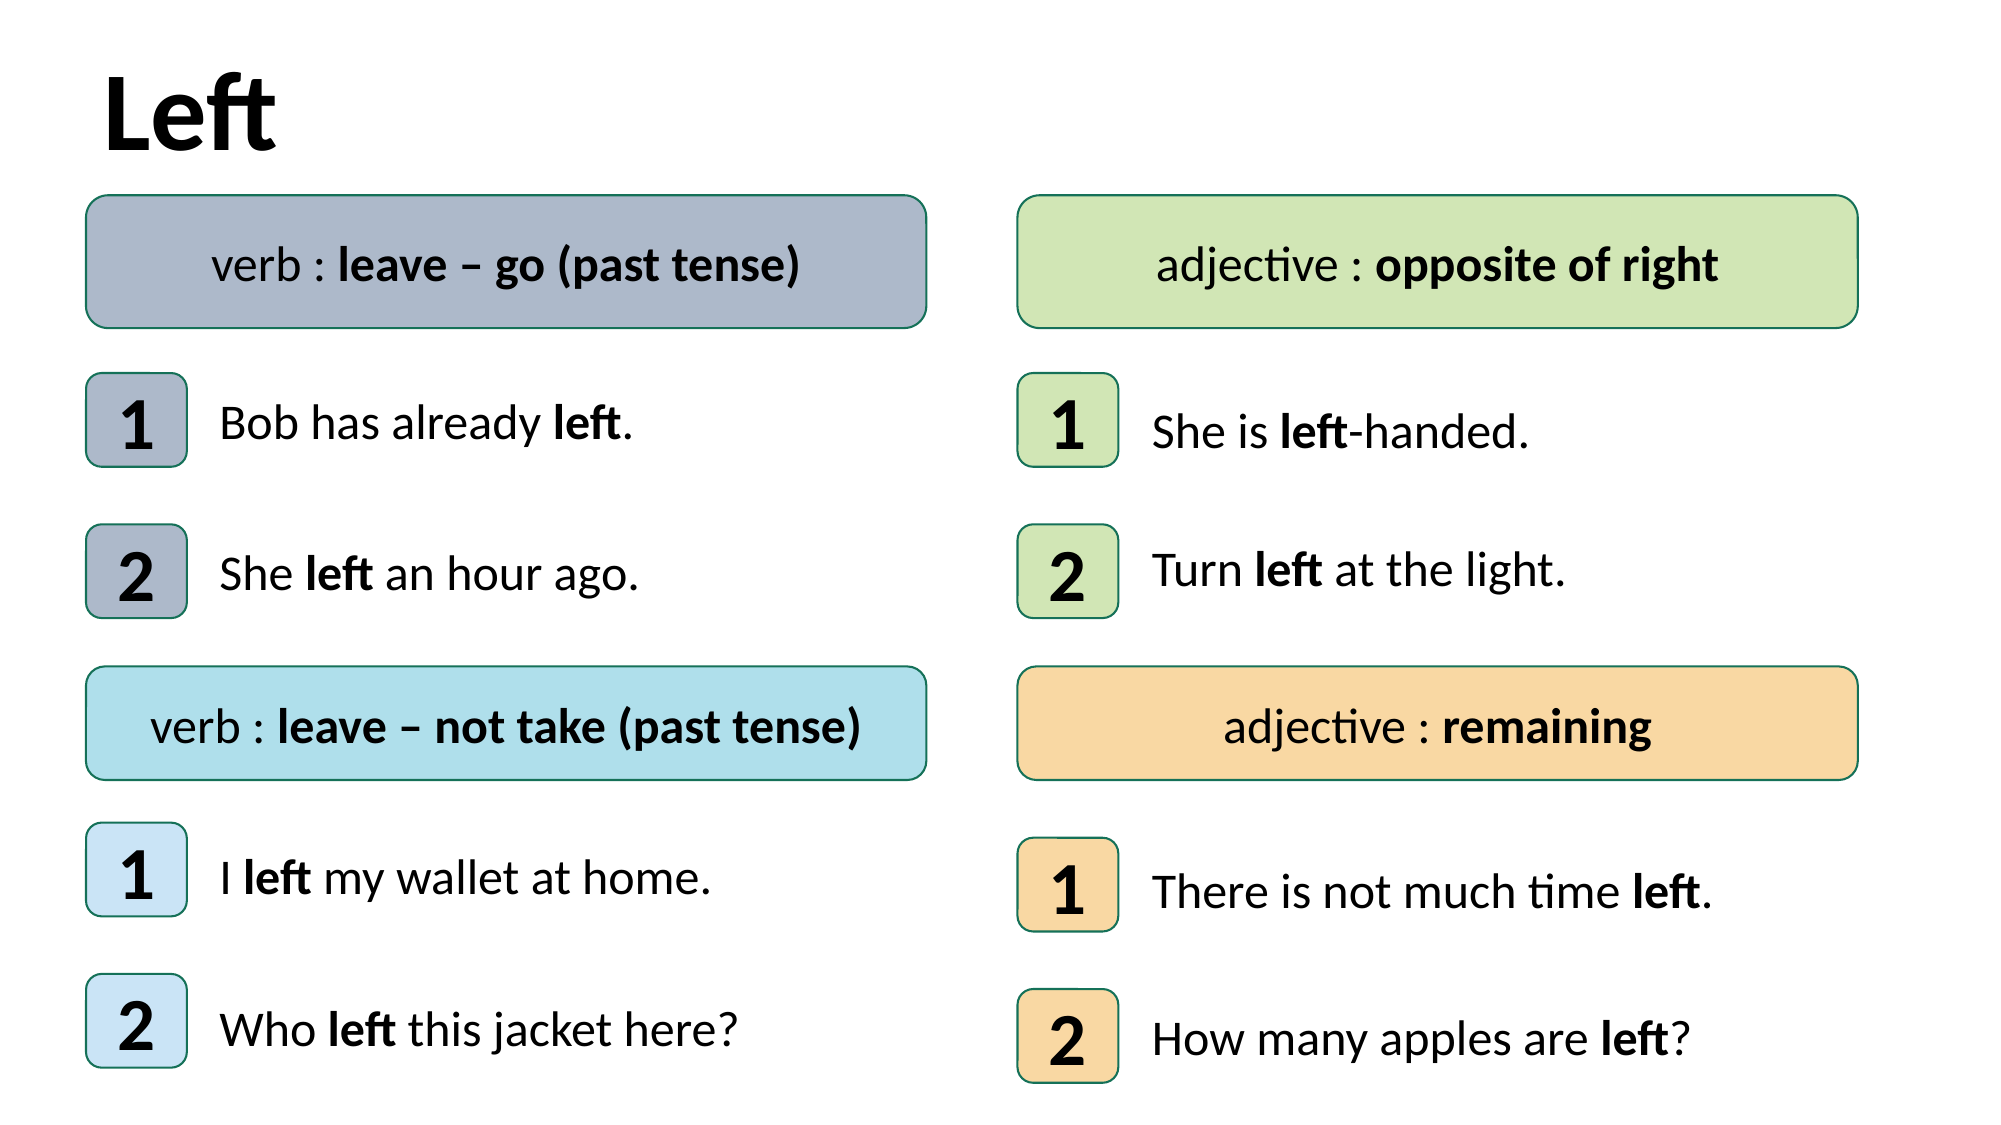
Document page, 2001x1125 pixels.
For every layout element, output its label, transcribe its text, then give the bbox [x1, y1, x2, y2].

text_box 1 [1016, 836, 1120, 933]
text_box 1 [84, 821, 188, 918]
text_box adjective : remaining [1016, 665, 1859, 782]
text_box adjective : opposite of right [1016, 194, 1859, 330]
text_box Turn left at the light. [1137, 528, 1877, 604]
text_box 2 [1016, 987, 1120, 1084]
text_box 2 [1016, 523, 1120, 620]
text_box How many apples are left? [1137, 997, 1877, 1073]
text_box 1 [84, 371, 188, 468]
text_box 1 [1016, 371, 1120, 468]
text_box Left [88, 30, 294, 181]
text_box She is left-handed. [1137, 390, 1877, 466]
text_box Bob has already left. [204, 381, 945, 457]
text_box 2 [84, 972, 188, 1069]
text_box verb : leave – go (past tense) [84, 194, 928, 330]
text_box verb : leave – not take (past tense) [84, 665, 928, 782]
text_box She left an hour ago. [204, 533, 945, 608]
text_box Who left this jacket here? [204, 988, 945, 1064]
text_box I left my wallet at home. [204, 837, 945, 912]
text_box 2 [84, 523, 188, 620]
text_box There is not much time left. [1137, 851, 1877, 926]
